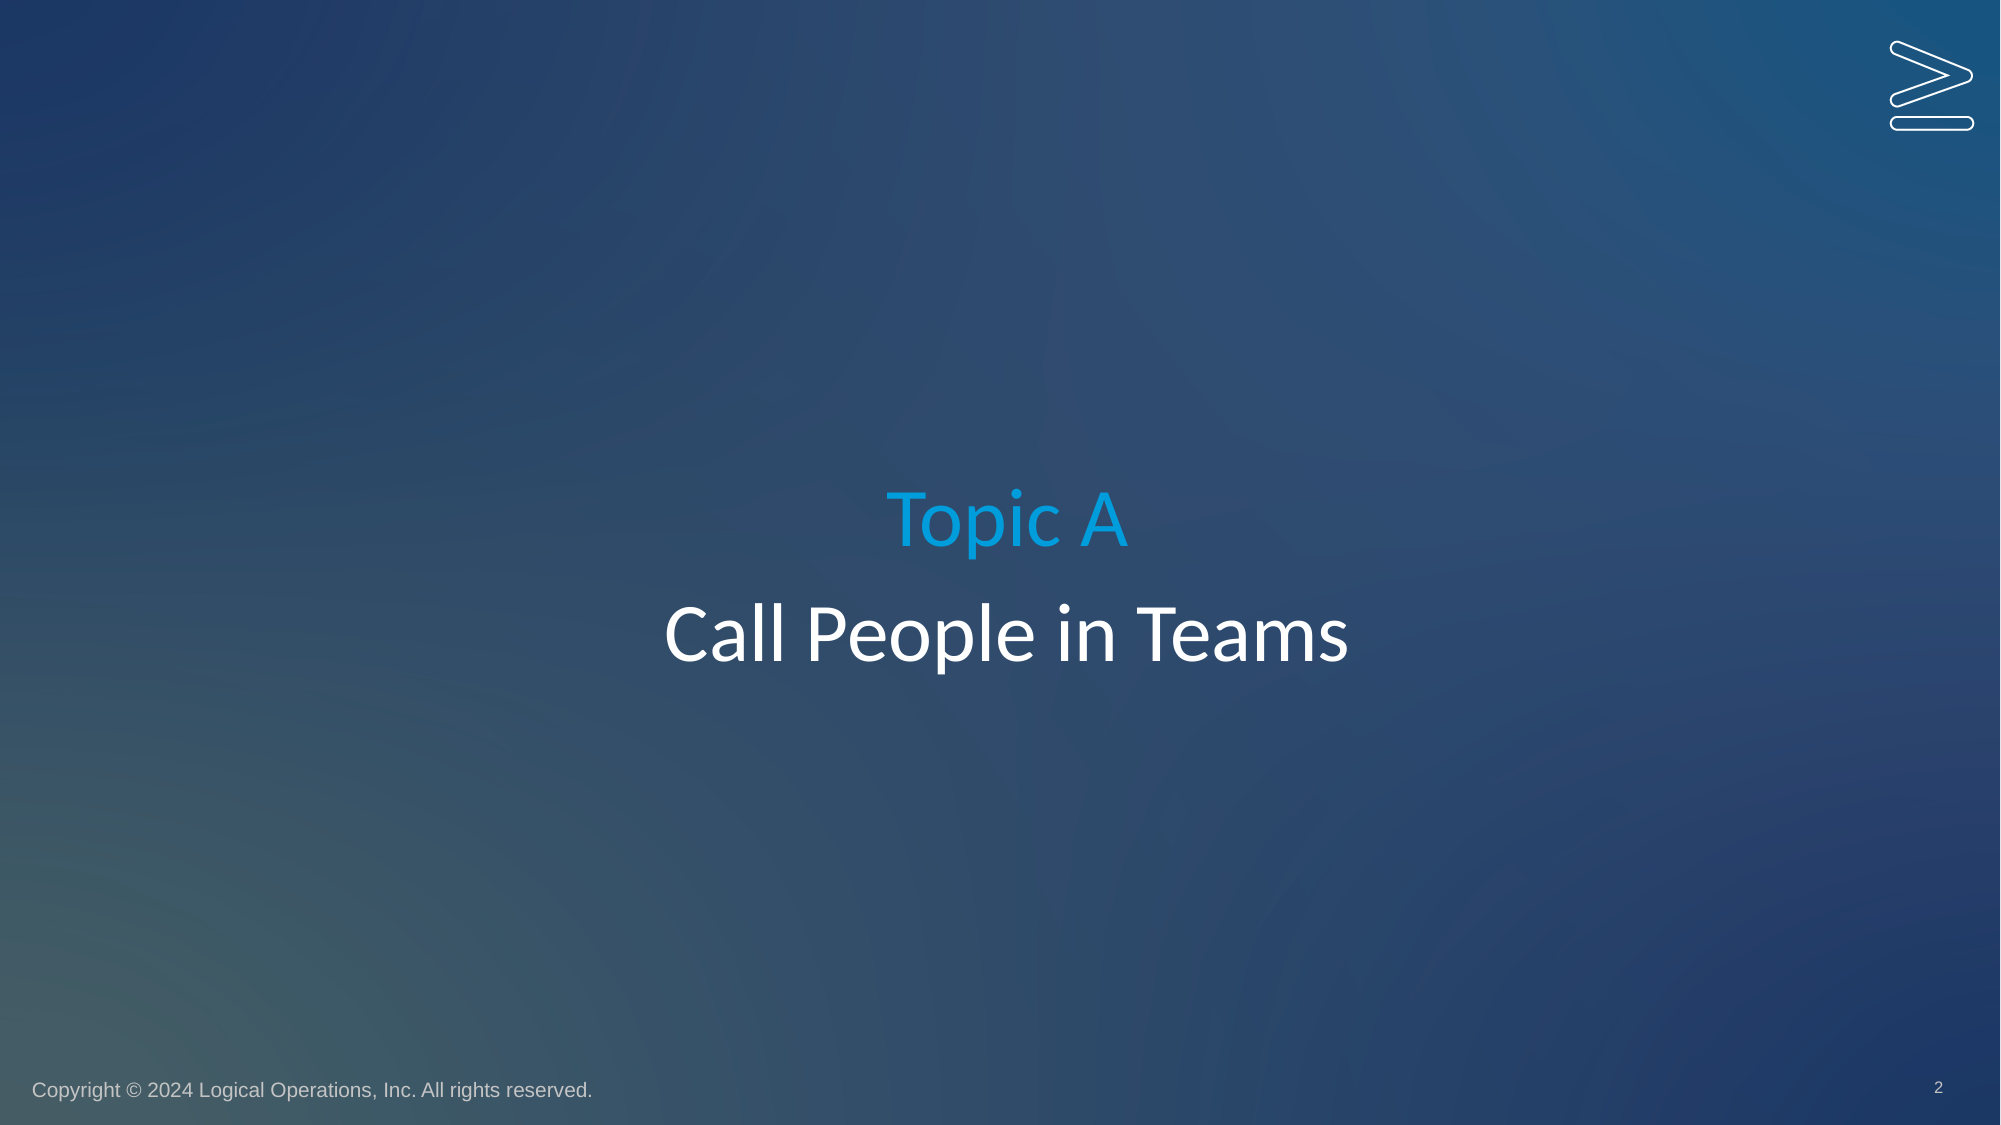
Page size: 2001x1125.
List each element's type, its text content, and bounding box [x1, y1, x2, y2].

title Call People in Teams [157, 571, 1858, 795]
picture [0, 0, 2001, 1125]
list Topic A [157, 324, 1858, 571]
slide_number 2 [1491, 1057, 1959, 1118]
